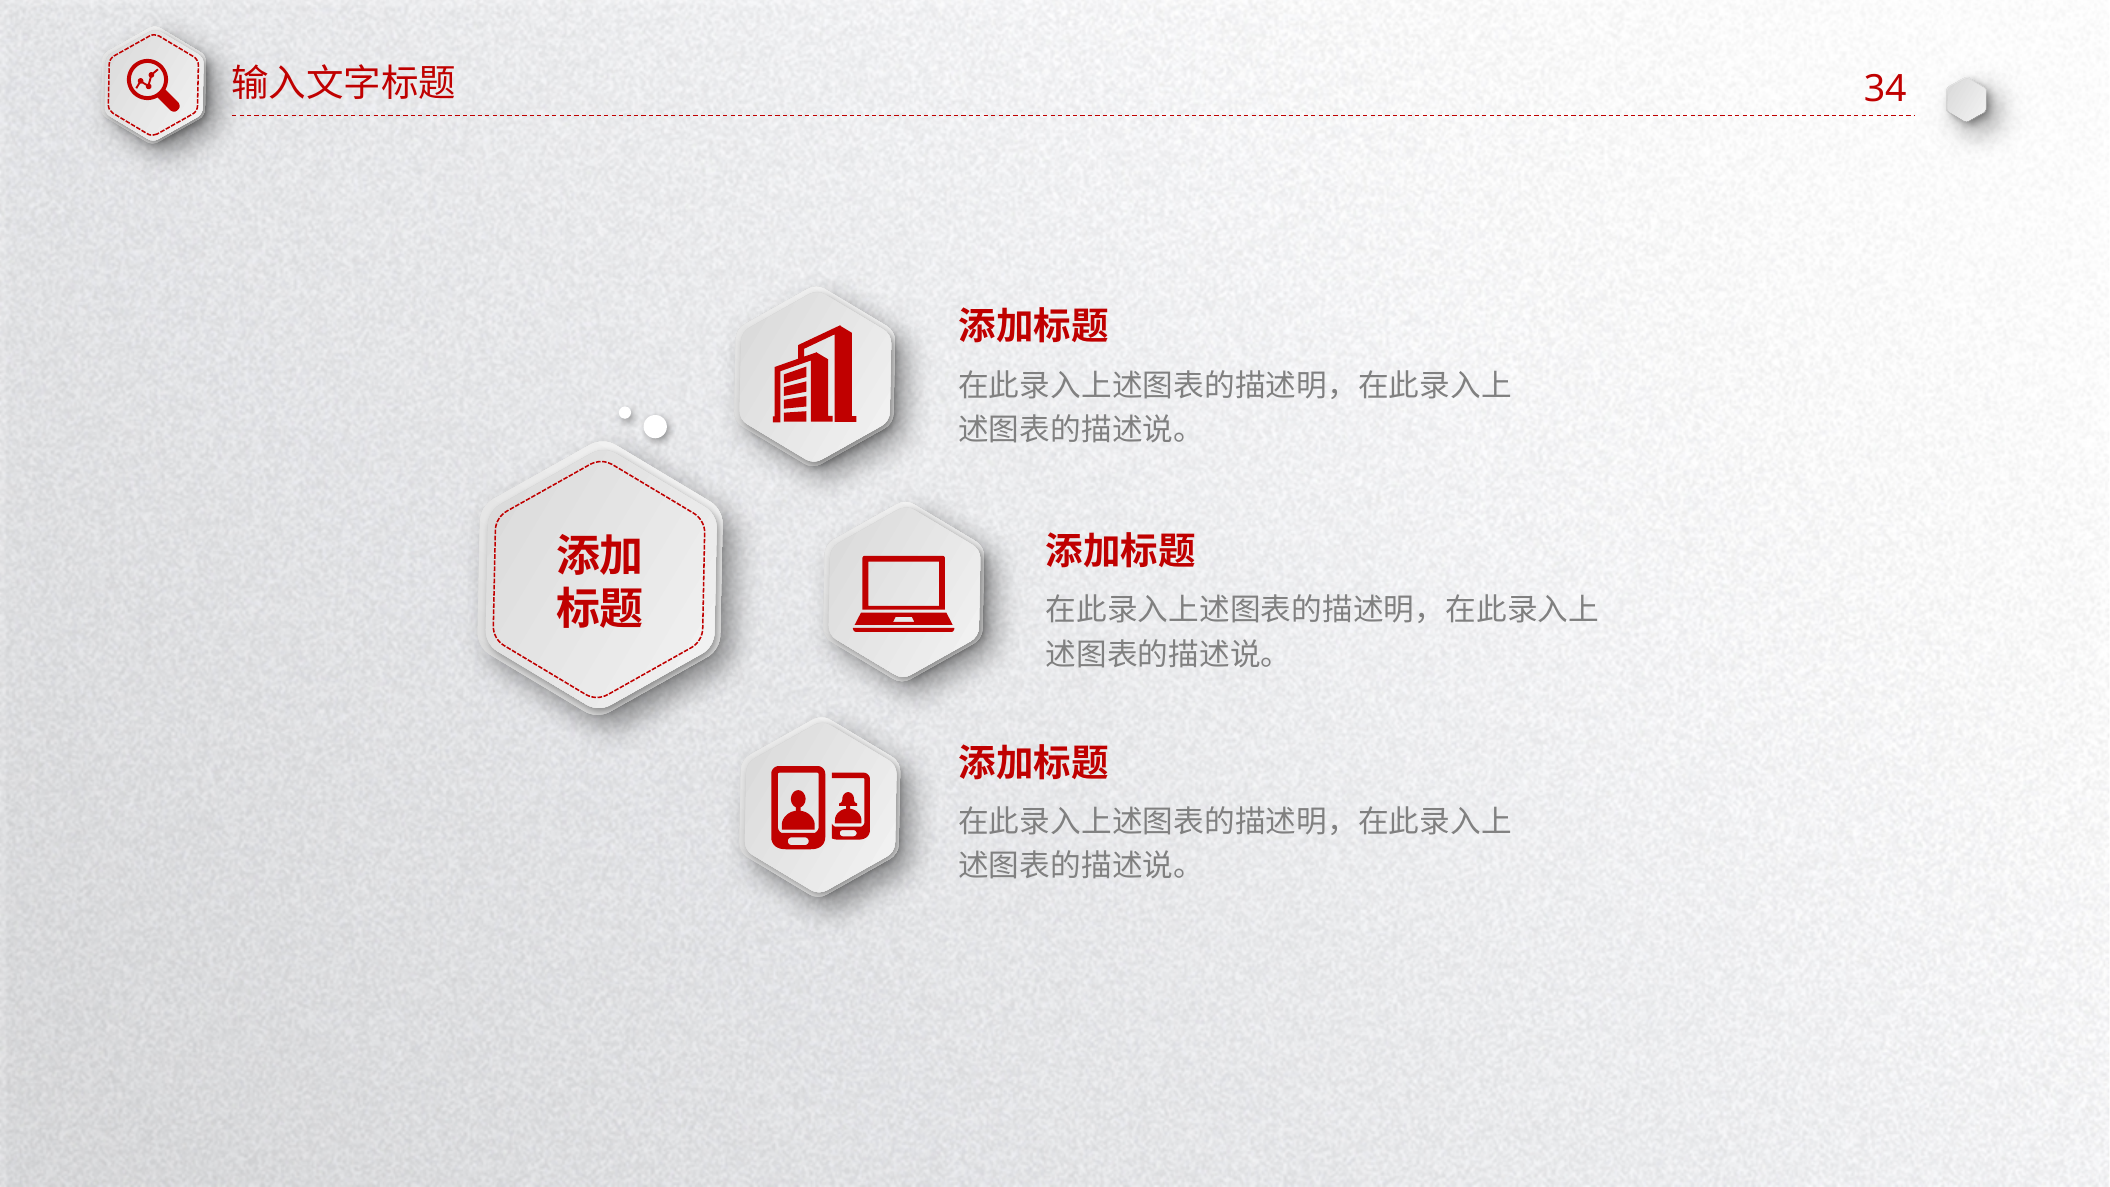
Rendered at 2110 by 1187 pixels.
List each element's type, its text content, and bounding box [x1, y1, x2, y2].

text_box 添加标题 [1029, 519, 1443, 574]
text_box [464, 455, 736, 701]
text_box 输入文字标题 [226, 53, 544, 110]
text_box 在此录入上述图表的描述明，在此录入上述图表的描述说。 [942, 786, 1528, 891]
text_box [730, 726, 909, 888]
picture [0, 0, 2110, 1187]
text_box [1944, 79, 1989, 120]
text_box 添加标题 [942, 294, 1356, 350]
text_box 添加标题 [942, 730, 1356, 786]
text_box 在此录入上述图表的描述明，在此录入上述图表的描述说。 [942, 350, 1528, 455]
text_box 在此录入上述图表的描述明，在此录入上述图表的描述说。 [1029, 574, 1616, 680]
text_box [725, 296, 904, 457]
text_box 34 [1851, 57, 1927, 115]
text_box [814, 511, 993, 672]
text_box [618, 406, 667, 439]
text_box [95, 32, 212, 138]
